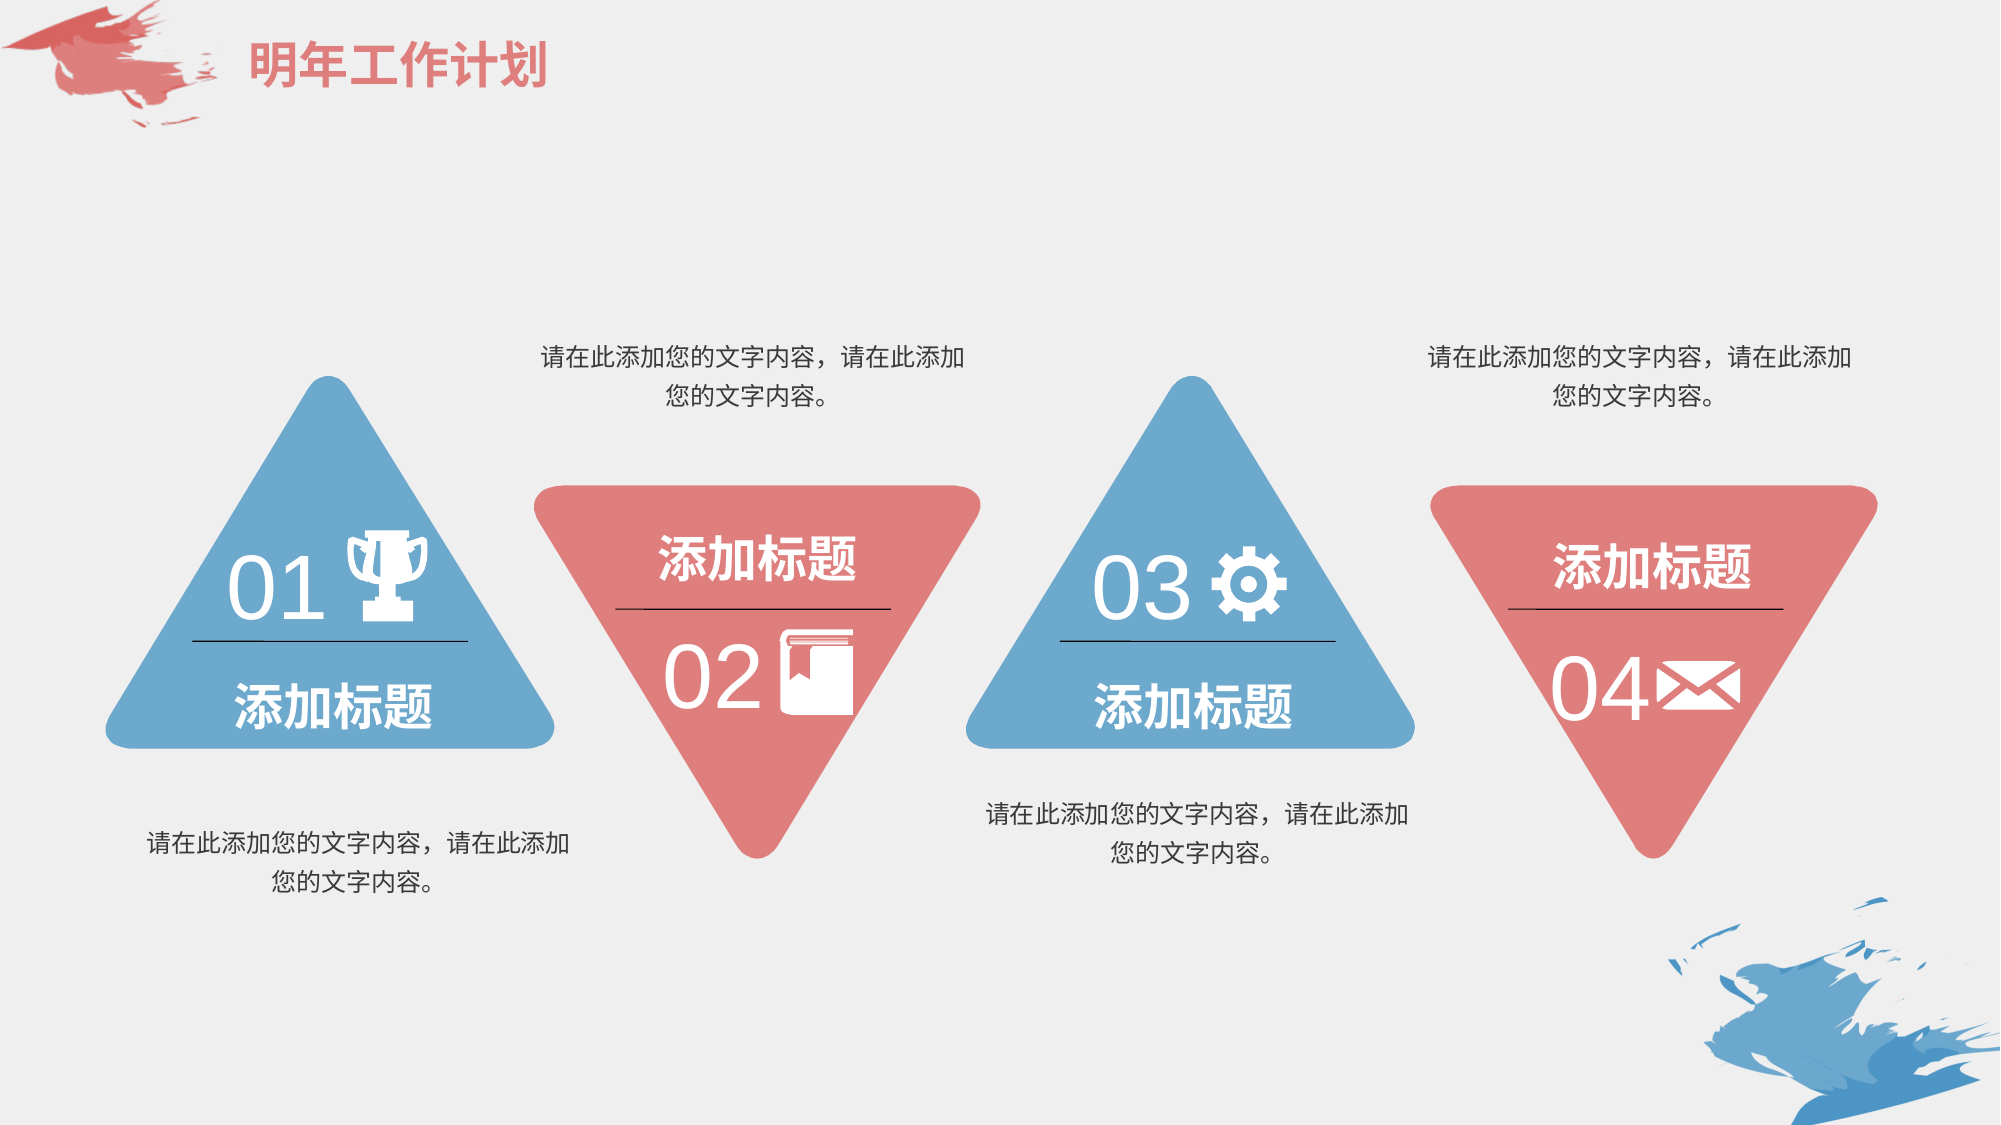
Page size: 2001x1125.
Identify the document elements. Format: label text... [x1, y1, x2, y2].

text_box 请在此添加您的文字内容，请在此添加您的文字内容。 [518, 325, 988, 419]
text_box [1430, 485, 1878, 859]
text_box [966, 376, 1415, 749]
text_box [779, 629, 853, 715]
text_box 请在此添加您的文字内容，请在此添加您的文字内容。 [1405, 325, 1875, 419]
text_box 02 [631, 610, 797, 734]
text_box [105, 376, 555, 749]
text_box [1716, 668, 1741, 704]
text_box [1661, 661, 1736, 688]
text_box 添加标题 [1537, 528, 1768, 604]
picture [0, 0, 224, 128]
text_box [1656, 668, 1681, 703]
text_box [1211, 546, 1287, 622]
text_box 03 [1059, 520, 1225, 641]
text_box [534, 485, 981, 859]
text_box 添加标题 [218, 637, 449, 743]
text_box 请在此添加您的文字内容，请在此添加您的文字内容。 [124, 810, 593, 904]
text_box 请在此添加您的文字内容，请在此添加您的文字内容。 [963, 782, 1432, 876]
text_box 添加标题 [1078, 637, 1309, 743]
text_box 明年工作计划 [234, 25, 564, 101]
picture [1668, 897, 2000, 1125]
text_box 添加标题 [642, 520, 873, 595]
text_box 04 [1517, 621, 1683, 747]
text_box [347, 530, 428, 622]
text_box [1661, 688, 1734, 710]
text_box 01 [194, 520, 360, 641]
